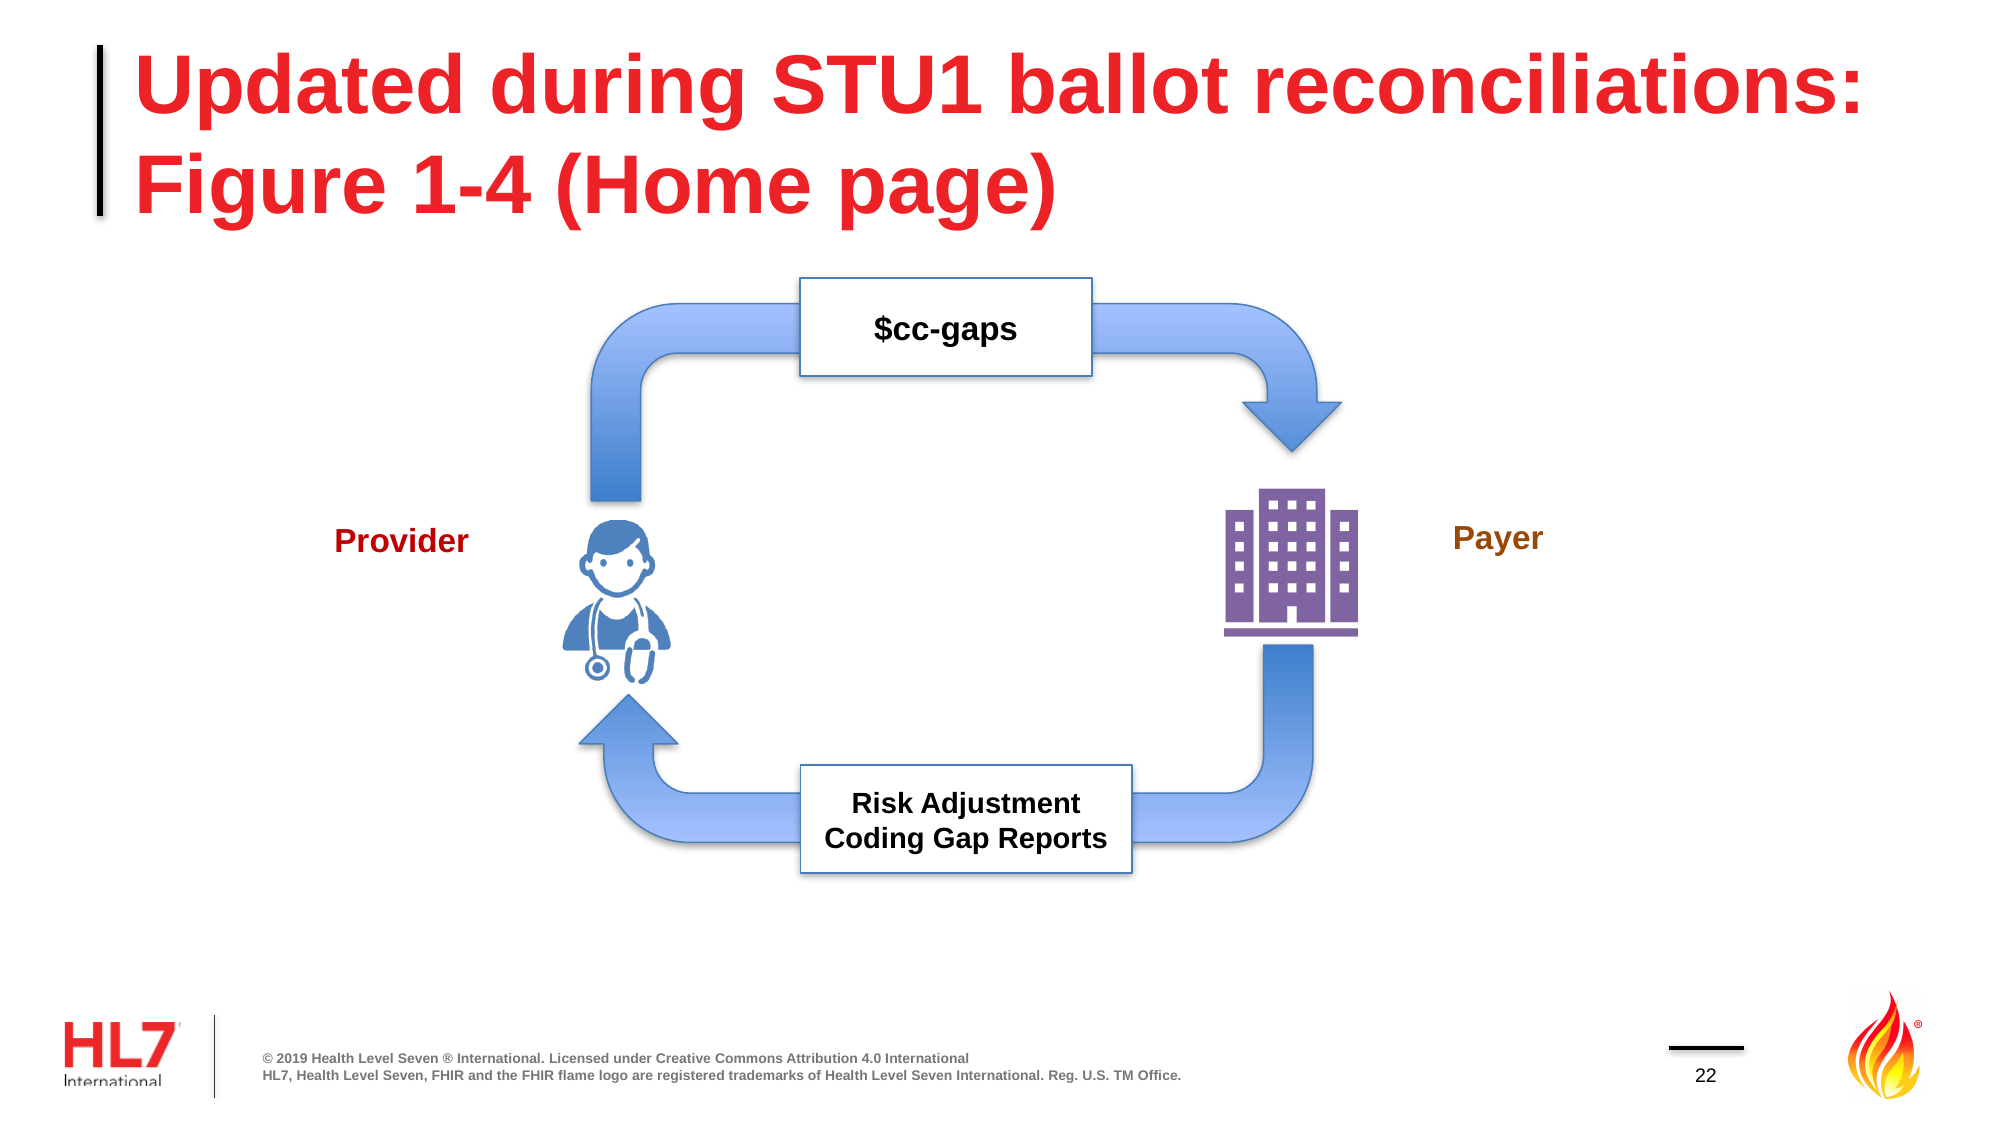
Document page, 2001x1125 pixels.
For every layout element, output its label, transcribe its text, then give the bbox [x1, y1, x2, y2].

picture [1848, 990, 1922, 1099]
text_box [1097, 302, 1343, 453]
text_box [590, 302, 794, 502]
text_box $cc-gaps [799, 277, 1093, 377]
text_box [578, 694, 795, 844]
text_box Risk Adjustment Coding Gap Reports [800, 764, 1133, 874]
text_box Payer [1363, 508, 1672, 564]
picture [562, 520, 671, 685]
picture [1224, 488, 1359, 637]
text_box [1138, 645, 1314, 844]
list [134, 248, 1935, 987]
slide_number 22 [1676, 1051, 1736, 1087]
footer © 2019 Health Level Seven ® International. Licensed under Creative Commons Attribution 4.0 International HL7, Health Level Seven, FHIR and the FHIR flame logo are registered trademarks of Health Level Seven International. Reg. U.S. TM Office. [262, 1048, 1254, 1083]
text_box Provider [224, 511, 580, 567]
title Updated during STU1 ballot reconciliations: Figure 1-4 (Home page) [134, 45, 1935, 217]
